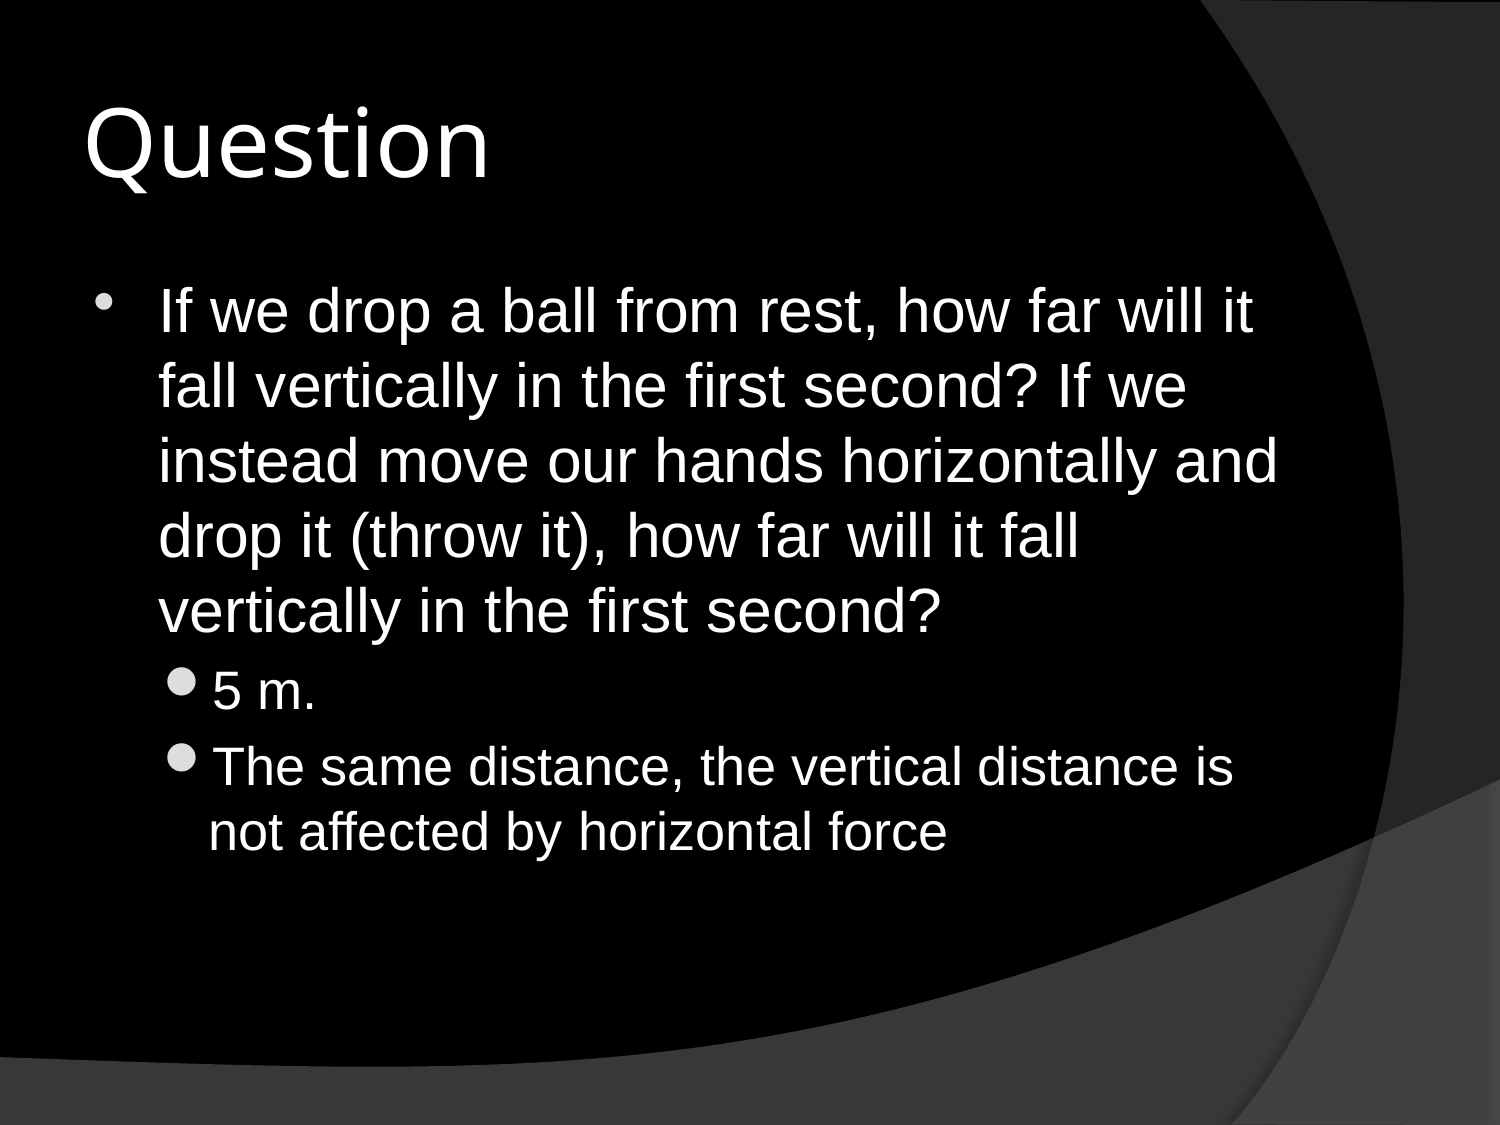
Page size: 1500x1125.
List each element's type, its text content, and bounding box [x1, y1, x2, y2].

title Question [75, 45, 1300, 233]
list If we drop a ball from rest, how far will it fall vertically in the first second? If we instead move our hands horizontally and drop it (throw it), how far will it fall vertically in the first second? 5 m. The same distance, the vertical distance is not affected by horizontal force [75, 262, 1300, 1005]
